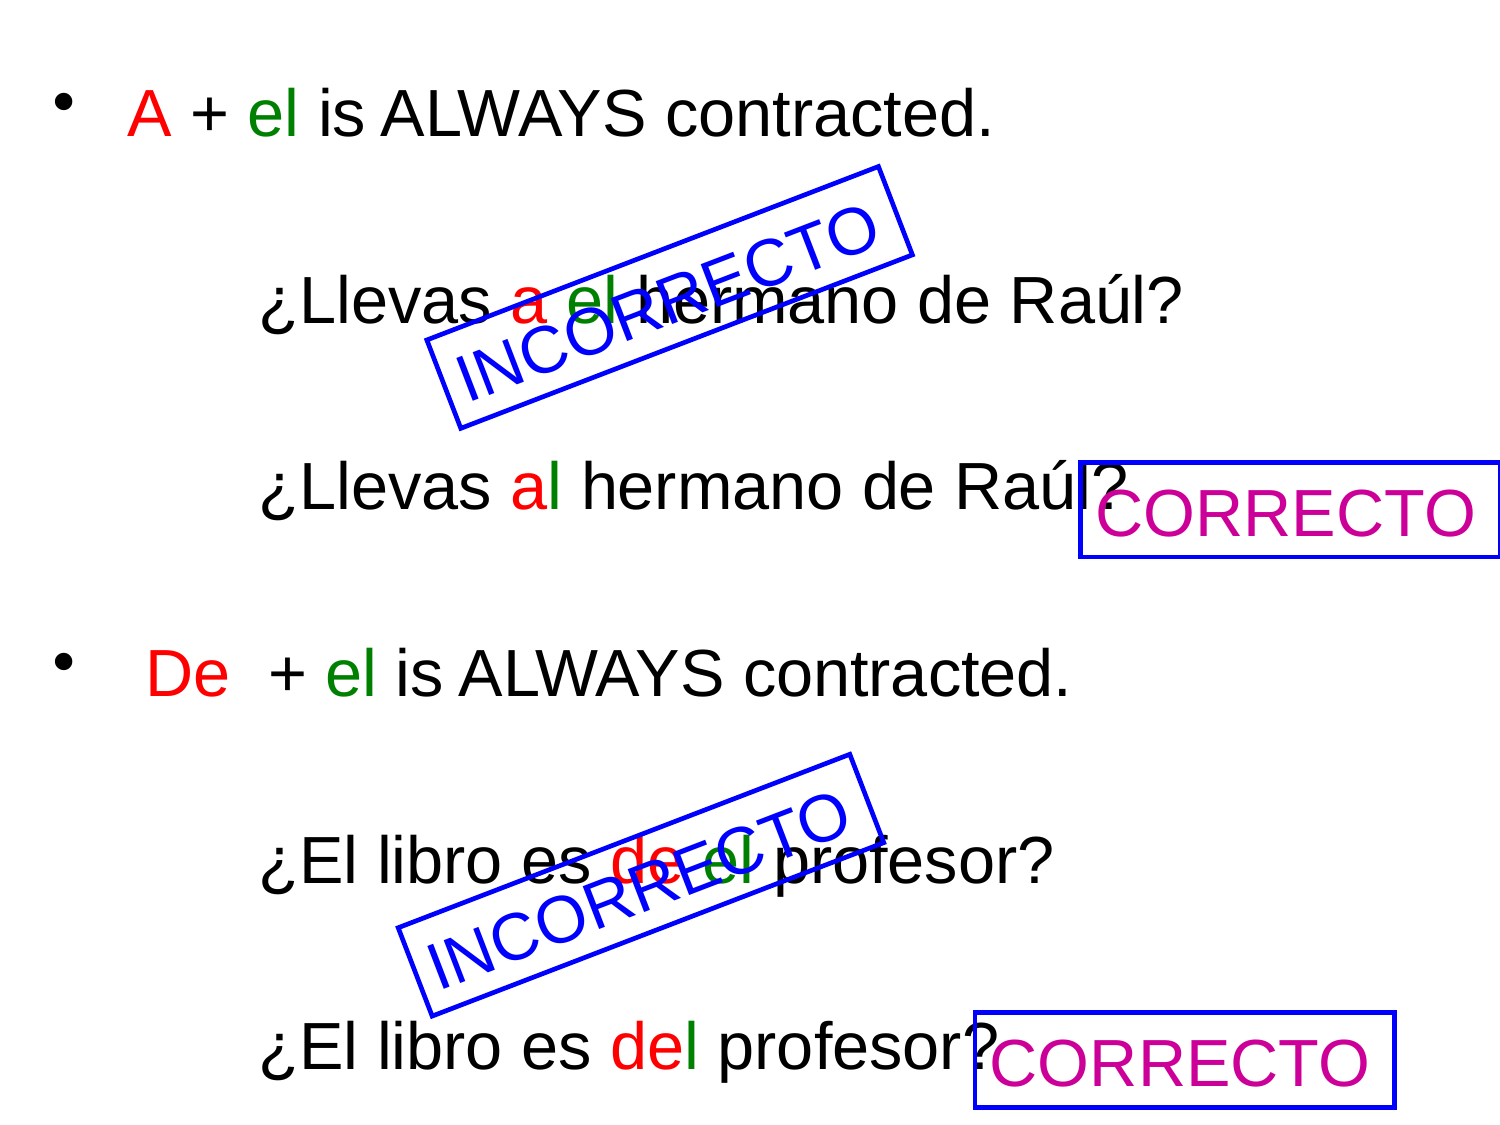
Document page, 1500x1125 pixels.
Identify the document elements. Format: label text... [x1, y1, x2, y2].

list A + el is ALWAYS contracted. ¿Llevas a el hermano de Raúl? ¿Llevas al hermano de Raúl? De + el is ALWAYS contracted. ¿El libro es de el profesor? ¿El libro es del profesor? [37, 62, 1463, 1125]
text_box INCORRECTO [426, 166, 913, 429]
text_box CORRECTO [1080, 462, 1500, 558]
text_box CORRECTO [974, 1012, 1395, 1108]
text_box INCORRECTO [398, 754, 884, 1017]
